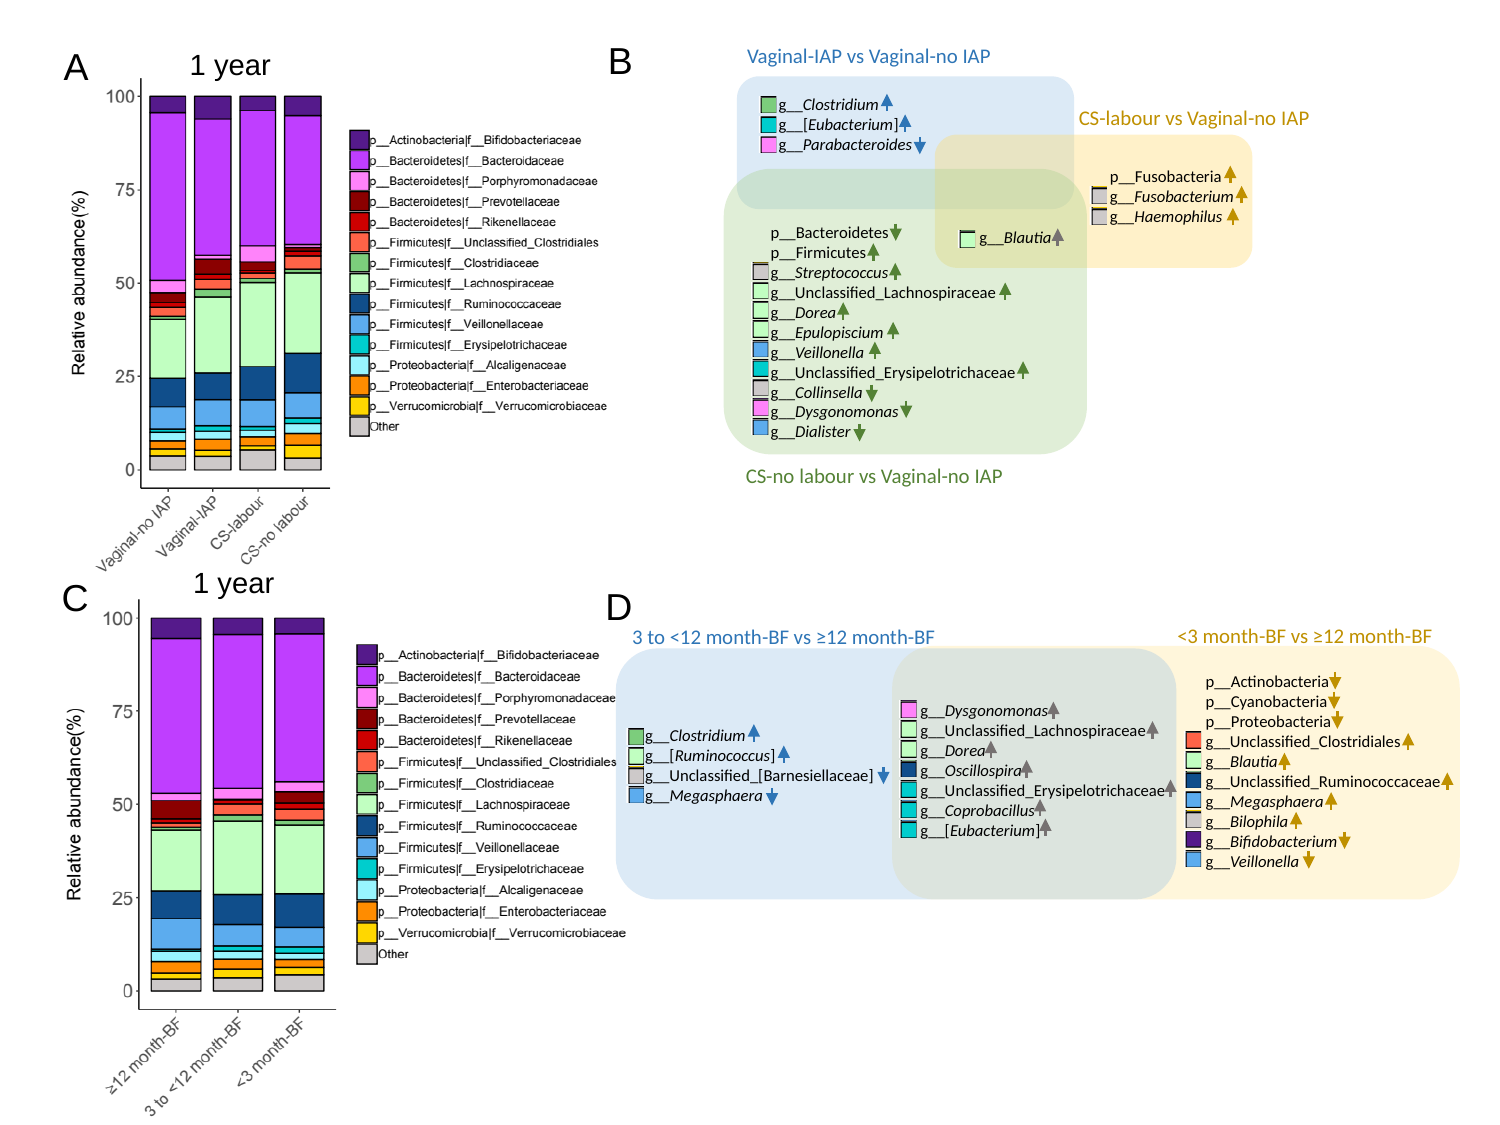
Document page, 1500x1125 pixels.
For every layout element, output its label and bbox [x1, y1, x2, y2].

text_box [46, 29, 1500, 1125]
